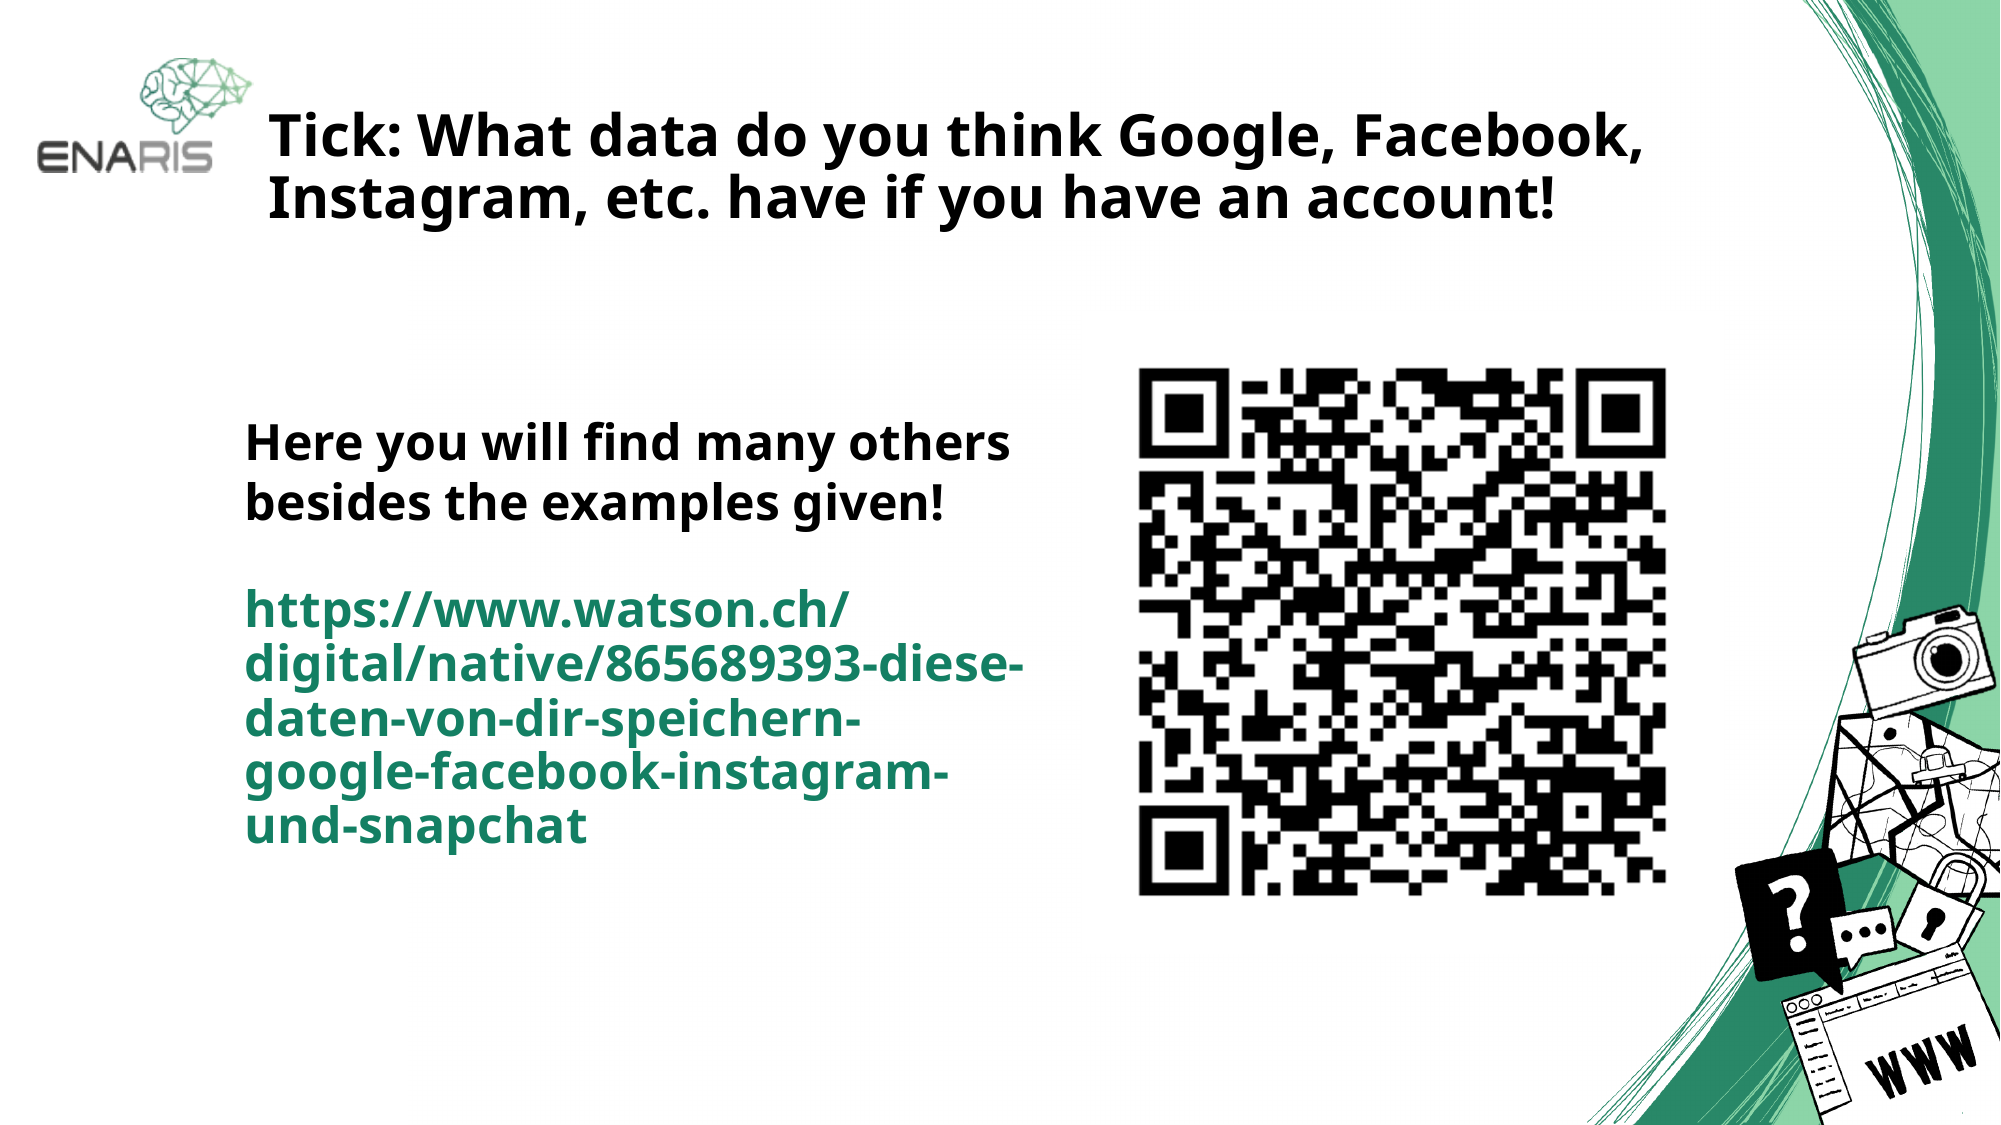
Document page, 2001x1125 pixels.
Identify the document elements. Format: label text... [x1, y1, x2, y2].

title Tick: What data do you think Google, Facebook, Instagram, etc. have if you have an account! [253, 59, 1863, 278]
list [1081, 311, 1724, 954]
picture [37, 58, 254, 173]
text_box Here you will find many others besides the examples given! https://www.watson.ch/digital/native/865689393-diese-daten-von-dir-speichern-google-facebook-instagram-und-snapchat [229, 311, 1058, 954]
picture [408, 0, 2000, 1125]
